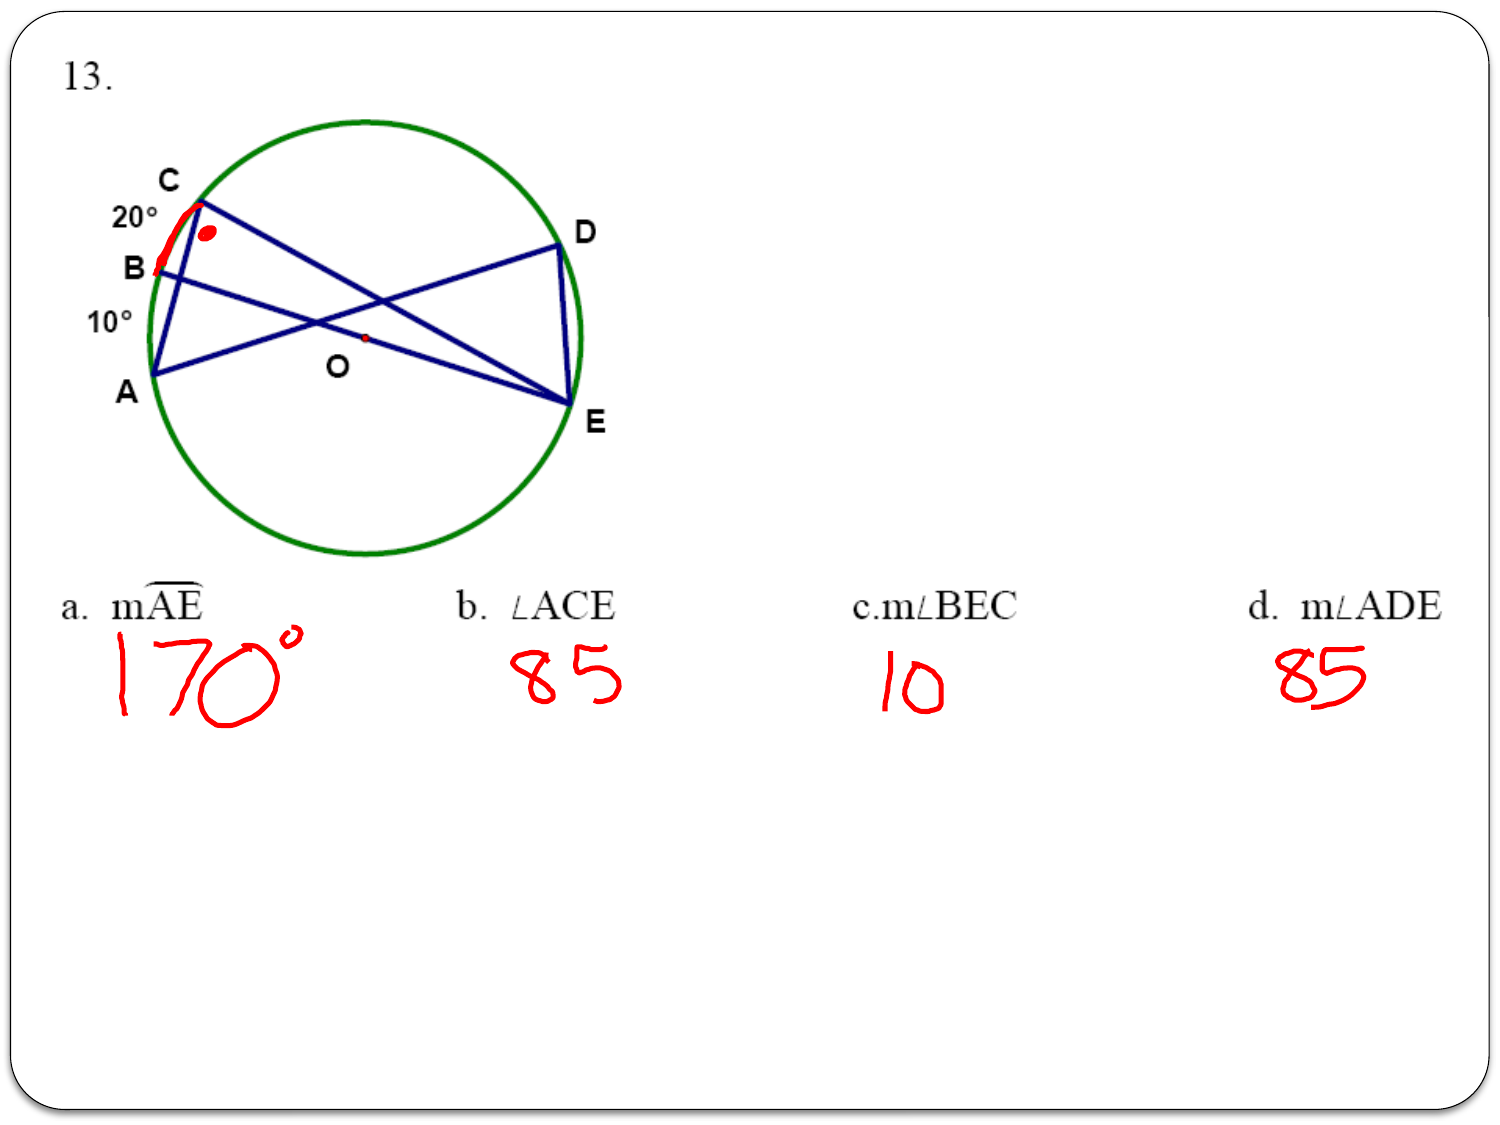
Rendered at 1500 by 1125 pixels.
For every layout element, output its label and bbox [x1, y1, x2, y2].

text_box [156, 655, 205, 716]
text_box [903, 662, 942, 713]
picture [47, 24, 1453, 646]
text_box [884, 655, 892, 712]
text_box [574, 655, 620, 703]
text_box [511, 655, 554, 703]
text_box [199, 655, 279, 727]
text_box [1277, 647, 1365, 708]
text_box [120, 655, 127, 716]
